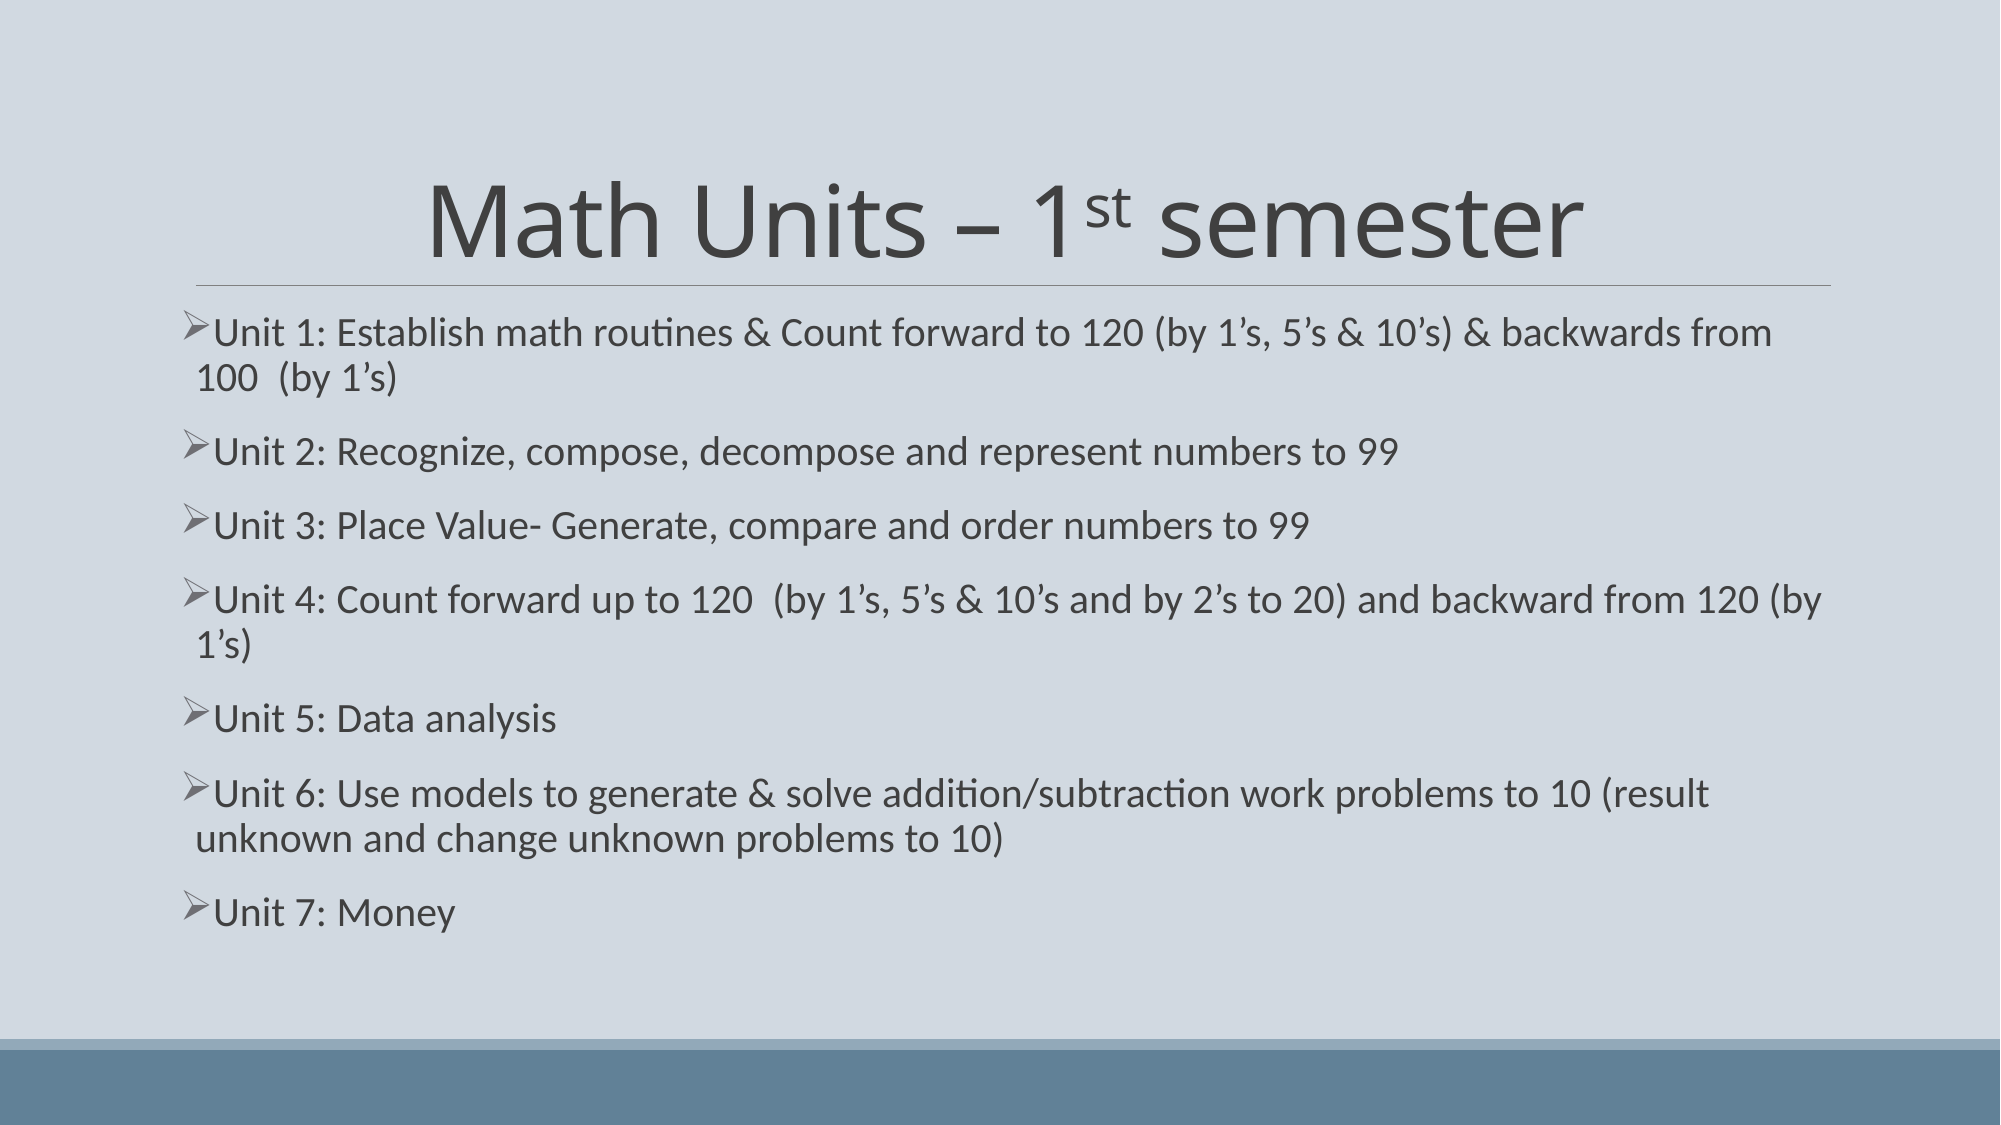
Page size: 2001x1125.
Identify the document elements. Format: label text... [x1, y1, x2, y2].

list Unit 1: Establish math routines & Count forward to 120 (by 1’s, 5’s & 10’s) & backwards from 100 (by 1’s) Unit 2: Recognize, compose, decompose and represent numbers to 99 Unit 3: Place Value- Generate, compare and order numbers to 99 Unit 4: Count forward up to 120 (by 1’s, 5’s & 10’s and by 2’s to 20) and backward from 120 (by 1’s) Unit 5: Data analysis Unit 6: Use models to generate & solve addition/subtraction work problems to 10 (result unknown and change unknown problems to 10) Unit 7: Money [180, 302, 1830, 963]
title Math Units – 1st semester [180, 47, 1830, 285]
